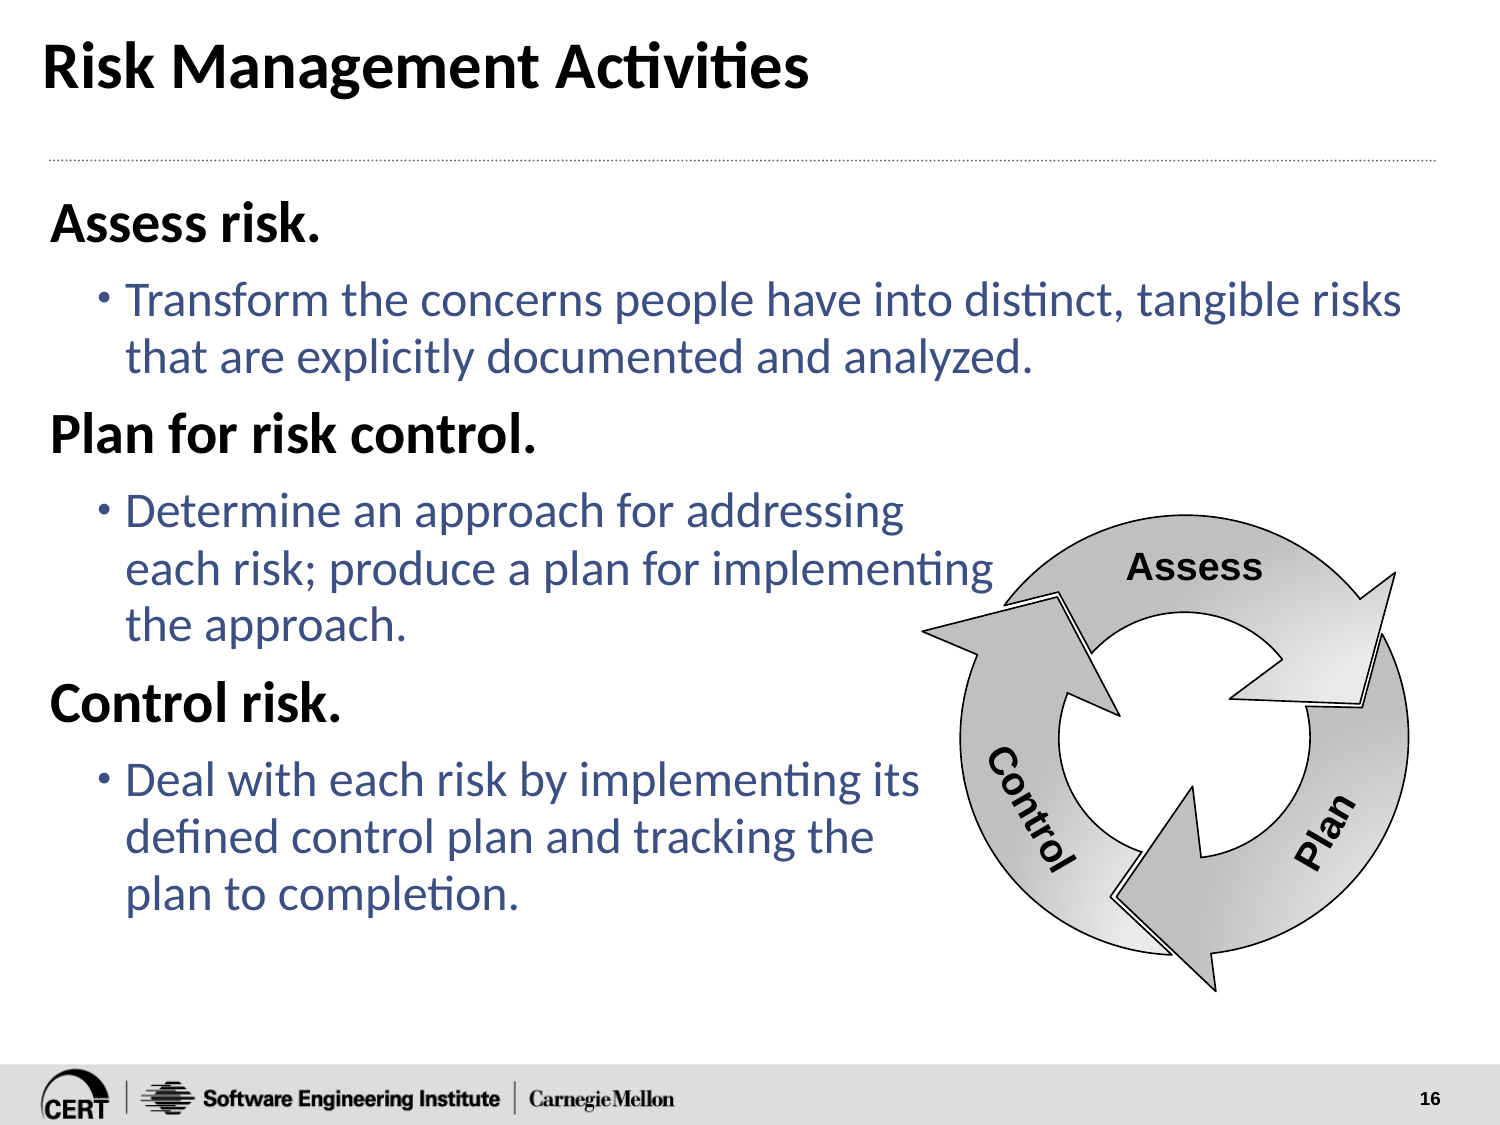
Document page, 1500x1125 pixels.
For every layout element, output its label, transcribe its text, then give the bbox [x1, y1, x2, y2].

picture [24, 1065, 688, 1125]
list Assess risk. Transform the concerns people have into distinct, tangible risks that are explicitly documented and analyzed. Plan for risk control. Determine an approach for addressing each risk; produce a plan for implementing the approach. Control risk. Deal with each risk by implementing its defined control plan and tracking the plan to completion. [49, 187, 1438, 1001]
title Risk Management Activities [42, 37, 1434, 155]
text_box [911, 487, 1473, 1005]
